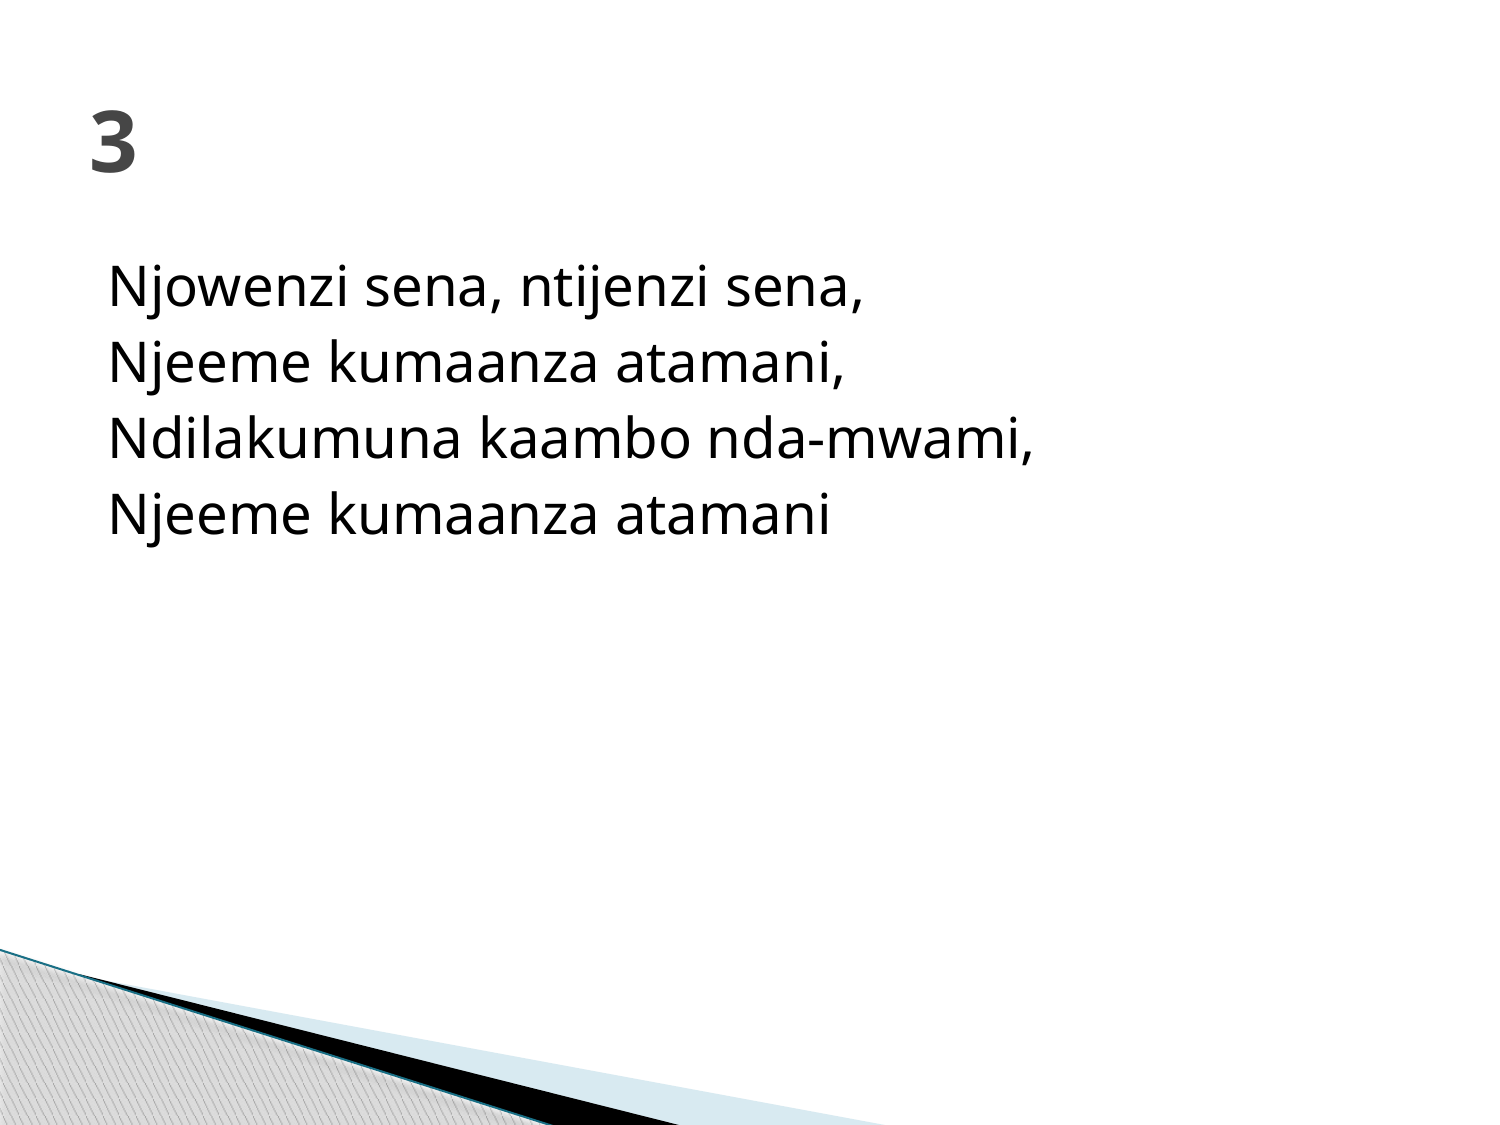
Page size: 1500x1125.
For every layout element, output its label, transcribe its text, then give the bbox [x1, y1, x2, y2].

list Njowenzi sena, ntijenzi sena, Njeeme kumaanza atamani, Ndilakumuna kaambo nda-mwami, Njeeme kumaanza atamani [75, 243, 1425, 986]
title 3 [75, 45, 1425, 233]
